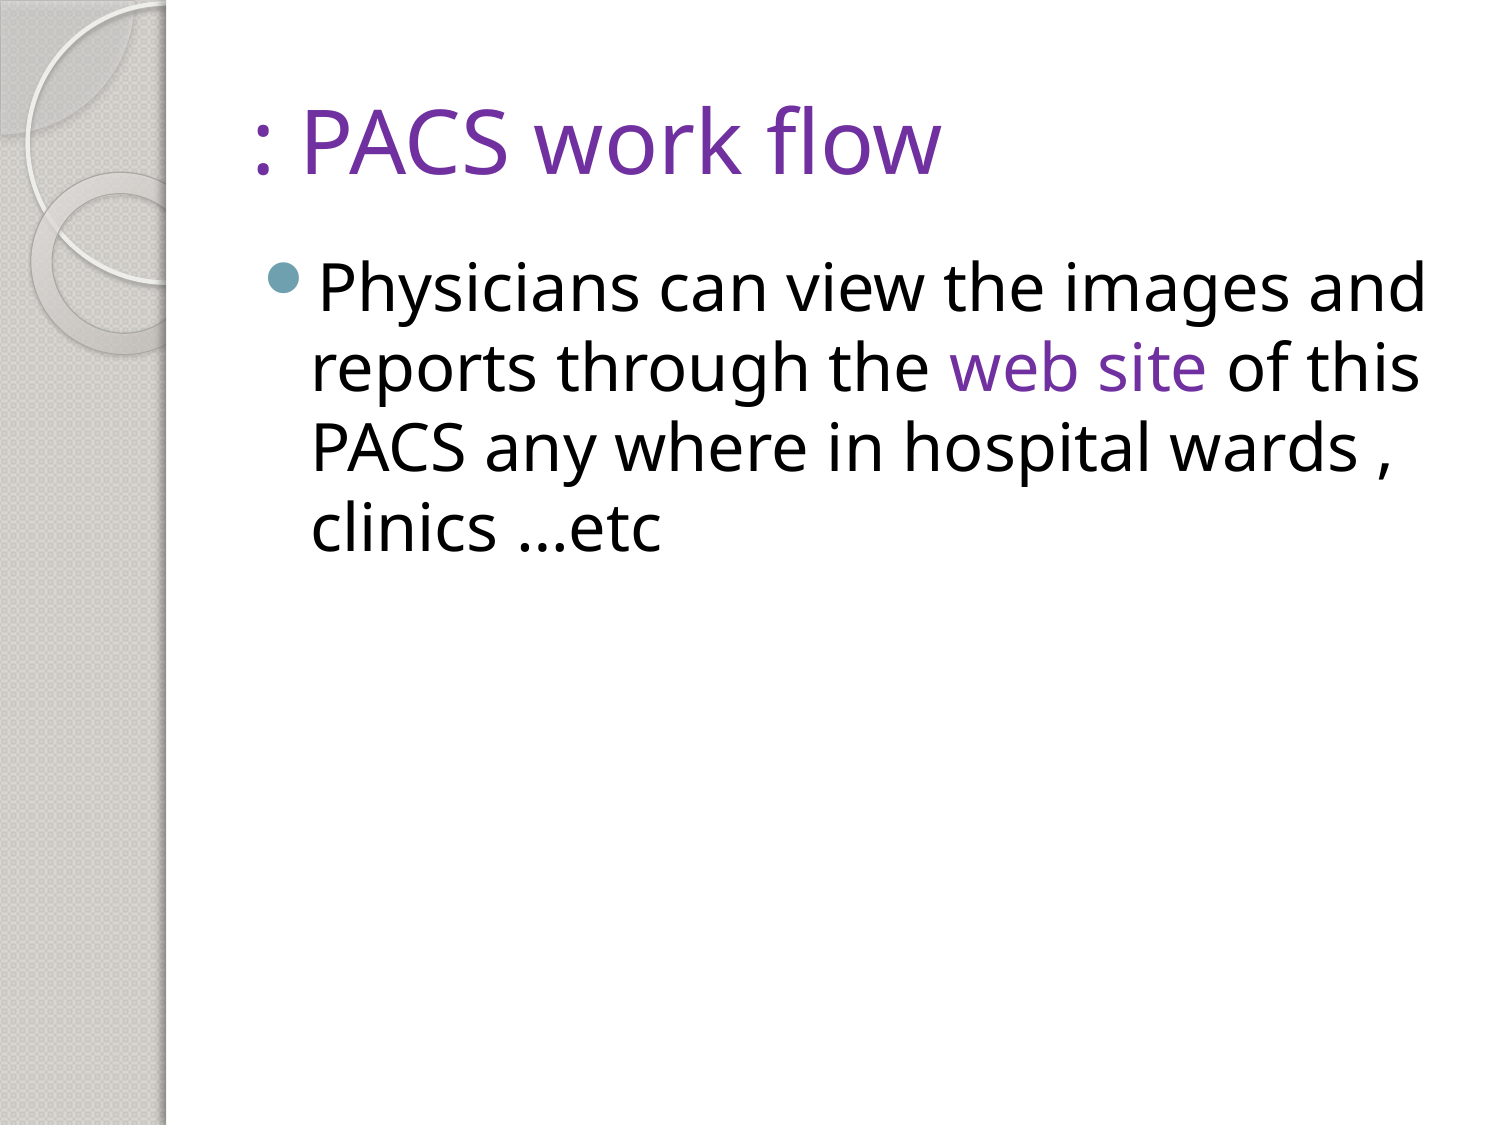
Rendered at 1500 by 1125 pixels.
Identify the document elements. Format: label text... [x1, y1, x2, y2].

title PACS work flow : [235, 45, 1466, 233]
list Physicians can view the images and reports through the web site of this PACS any where in hospital wards , clinics …etc [235, 237, 1466, 1025]
